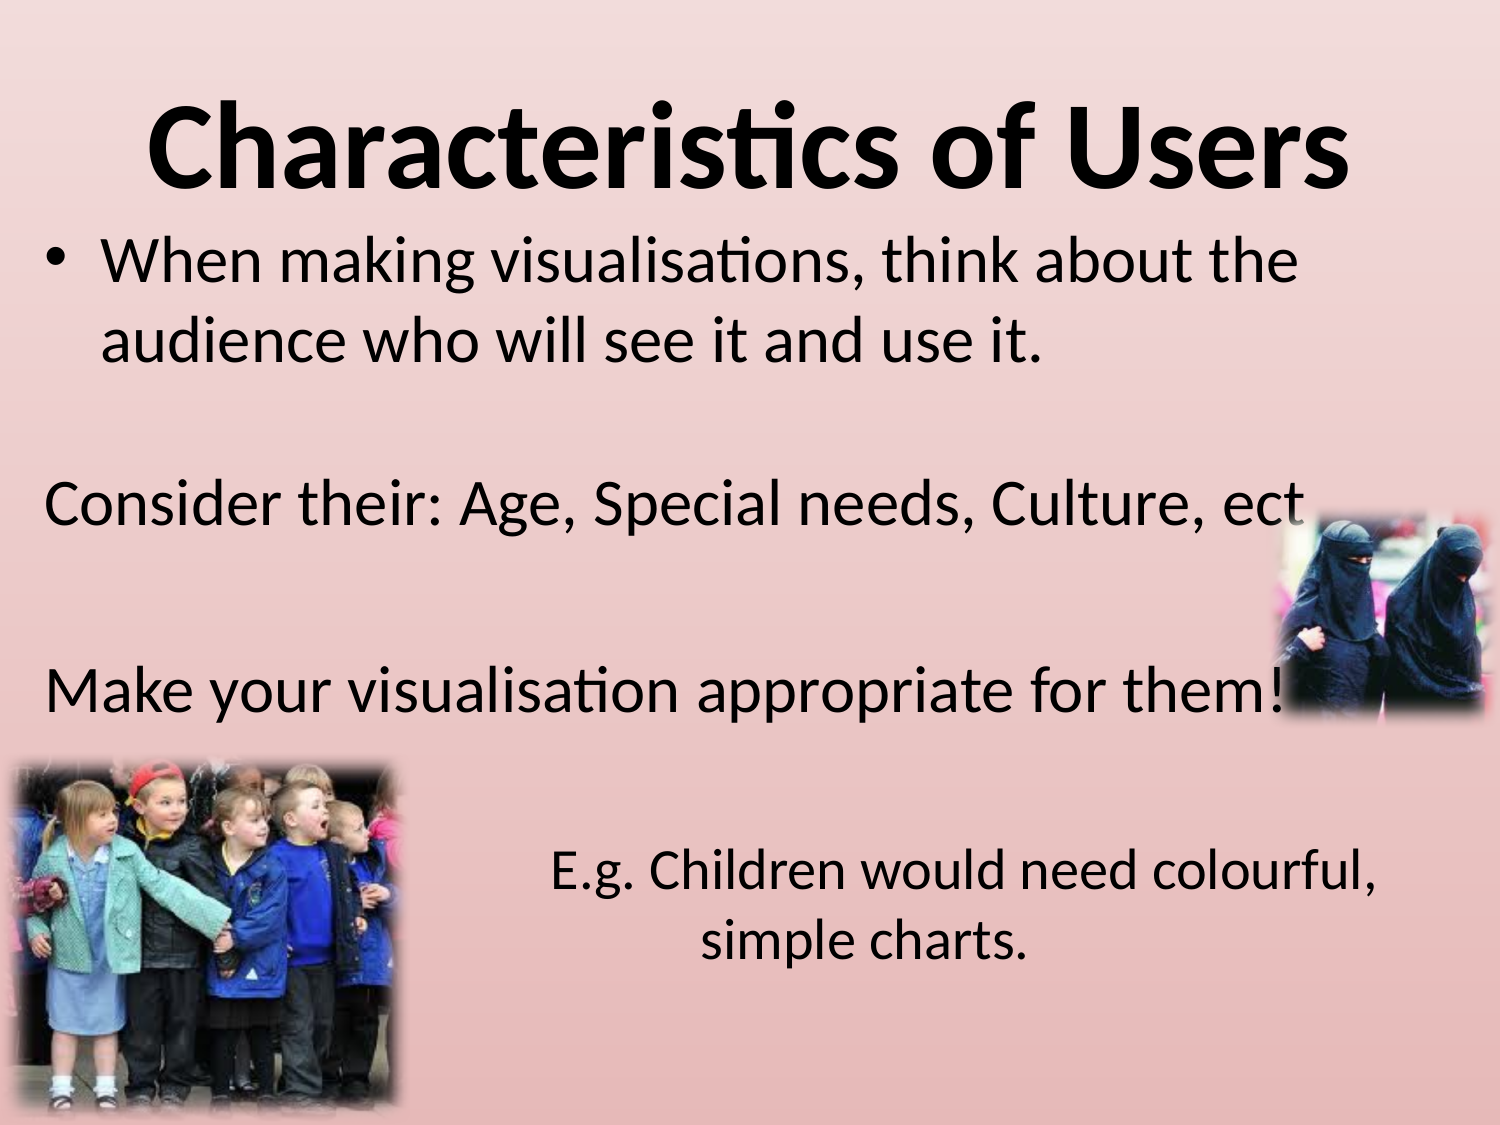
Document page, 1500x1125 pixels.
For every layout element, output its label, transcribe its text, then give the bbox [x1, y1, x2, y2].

list When making visualisations, think about the audience who will see it and use it. Consider their: Age, Special needs, Culture, ect Make your visualisation appropriate for them! E.g. Children would need colourful, simple charts. [29, 208, 1447, 1005]
picture [0, 751, 411, 1125]
picture [1264, 503, 1500, 730]
title Characteristics of Users [75, 45, 1425, 208]
